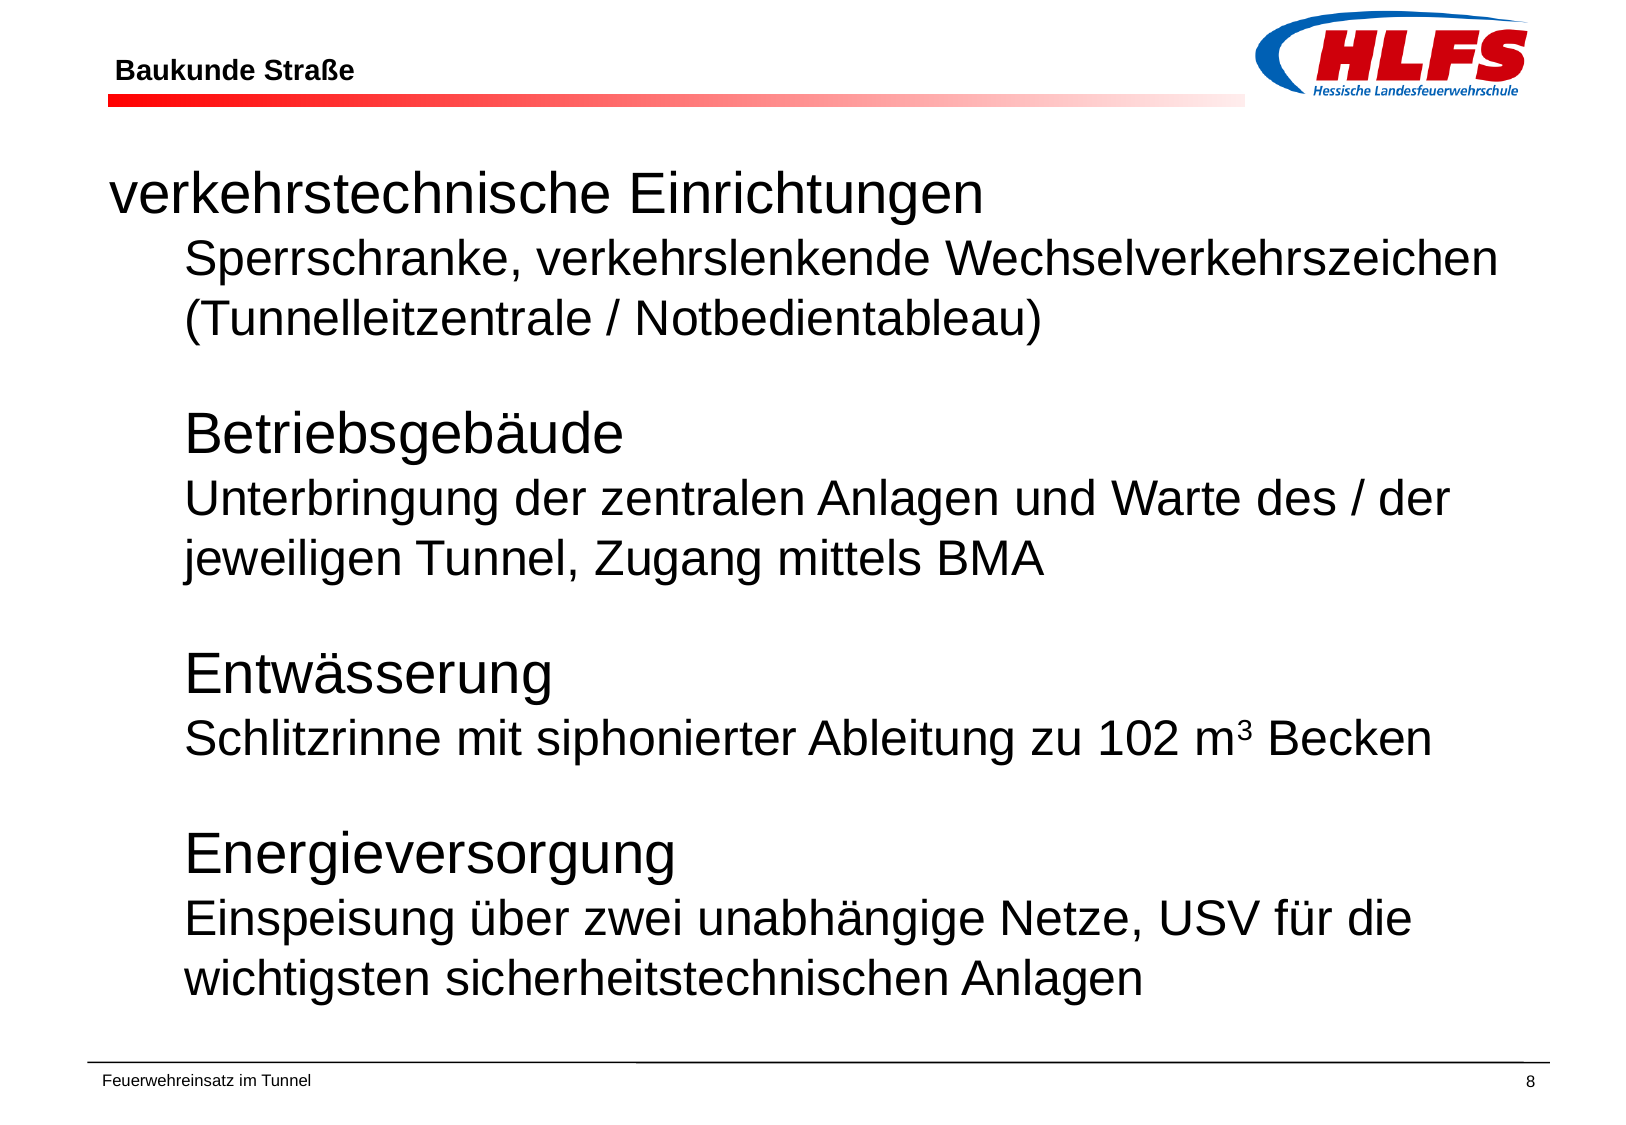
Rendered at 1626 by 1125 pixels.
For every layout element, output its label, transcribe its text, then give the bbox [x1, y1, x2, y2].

text_box verkehrstechnische Einrichtungen Sperrschranke, verkehrslenkende Wechselverkehrszeichen (Tunnelleitzentrale / Notbedientableau) Betriebsgebäude Unterbringung der zentralen Anlagen und Warte des / der jeweiligen Tunnel, Zugang mittels BMA Entwässerung Schlitzrinne mit siphonierter Ableitung zu 102 m3 Becken Energieversorgung Einspeisung über zwei unabhängige Netze, USV für die wichtigsten sicherheitstechnischen Anlagen [94, 147, 1542, 1013]
footer Feuerwehreinsatz im Tunnel [87, 1062, 570, 1100]
title Baukunde Straße [99, 37, 888, 101]
slide_number 8 [1212, 1062, 1552, 1091]
picture [1245, 0, 1538, 107]
